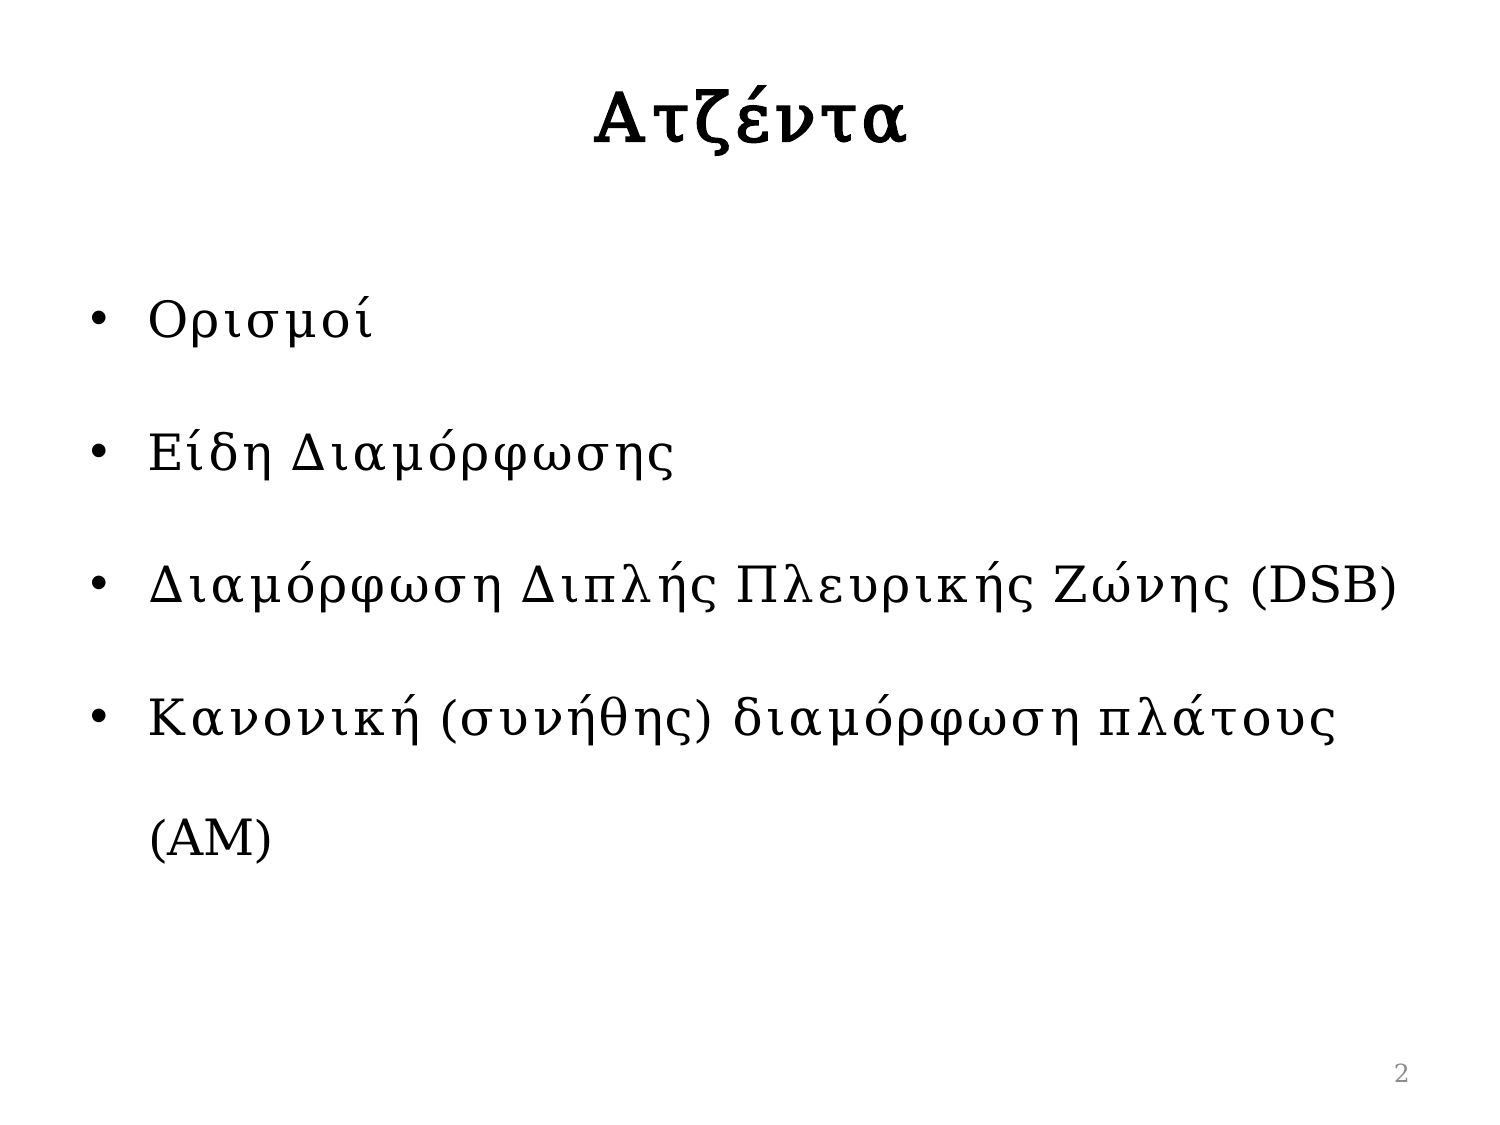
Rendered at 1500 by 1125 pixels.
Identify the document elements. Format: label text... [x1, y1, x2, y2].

title Ατζέντα [75, 20, 1425, 209]
slide_number 2 [1222, 1042, 1425, 1103]
list Ορισμοί Είδη Διαμόρφωσης Διαμόρφωση Διπλής Πλευρικής Ζώνης (DSB) Κανονική (συνήθης) διαμόρφωση πλάτους (AM) [75, 219, 1425, 1035]
